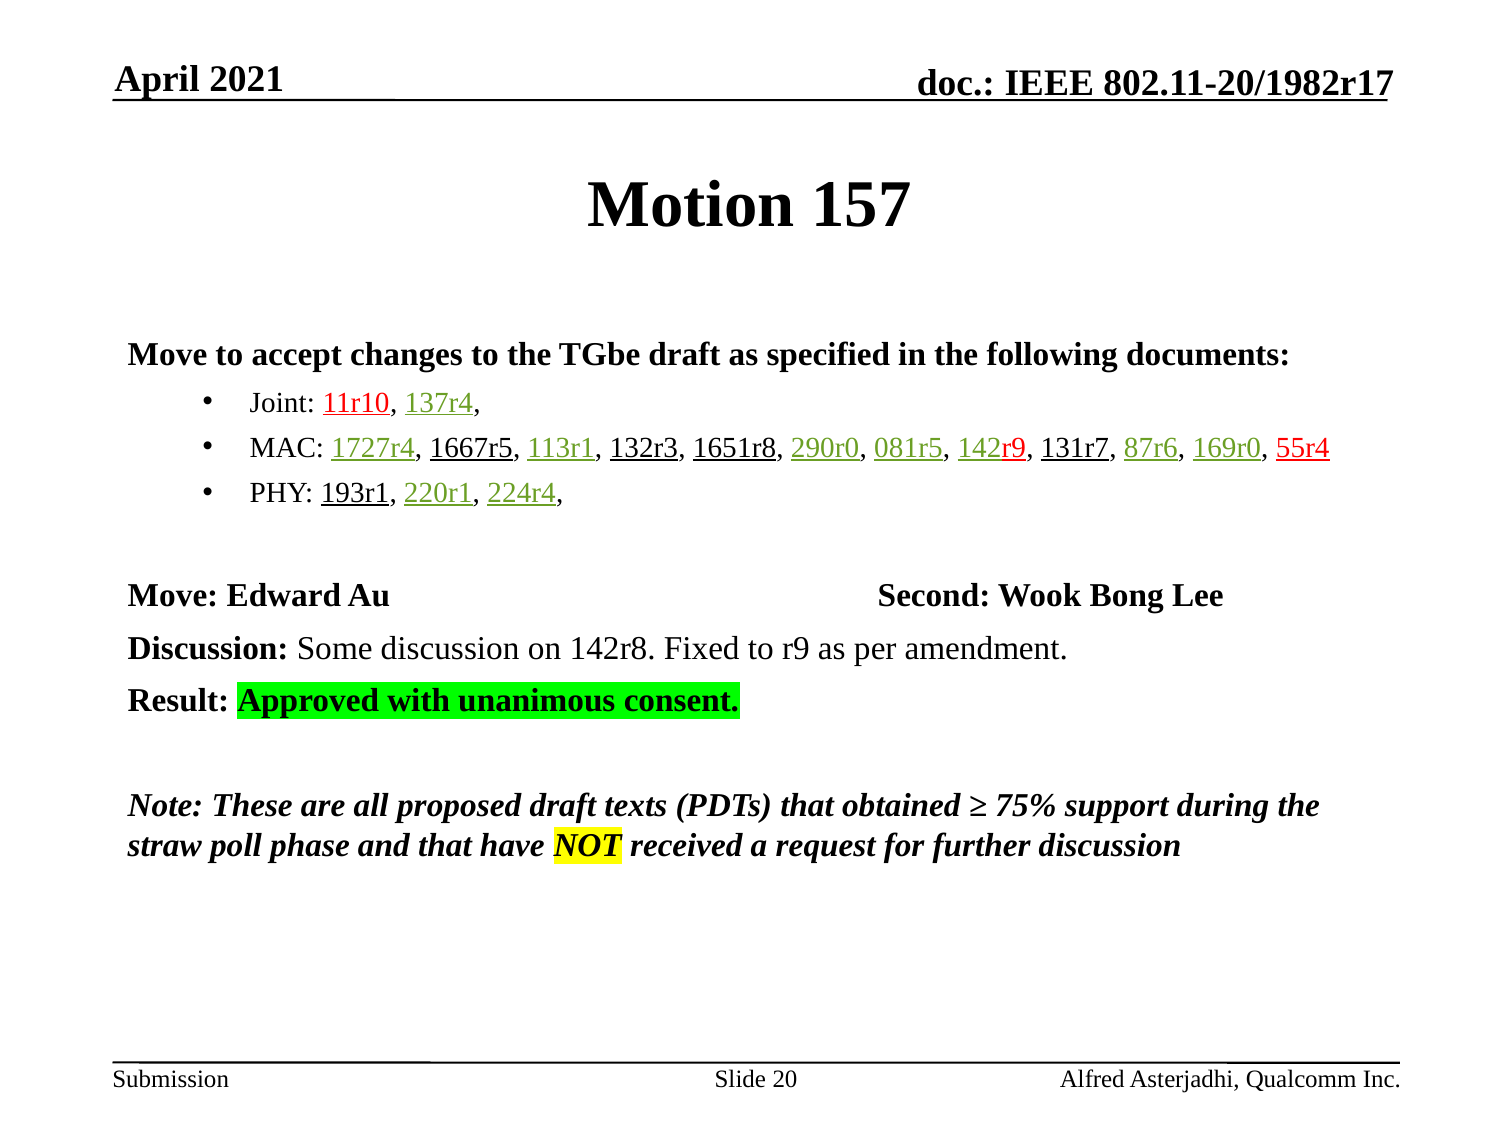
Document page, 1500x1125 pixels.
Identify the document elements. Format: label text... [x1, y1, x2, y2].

list Move to accept changes to the TGbe draft as specified in the following documents: Joint: 11r10, 137r4, MAC: 1727r4, 1667r5, 113r1, 132r3, 1651r8, 290r0, 081r5, 142r9, 131r7, 87r6, 169r0, 55r4 PHY: 193r1, 220r1, 224r4, Move: Edward Au Second: Wook Bong Lee Discussion: Some discussion on 142r8. Fixed to r9 as per amendment. Result: Approved with unanimous consent. Note: These are all proposed draft texts (PDTs) that obtained ≥ 75% support during the straw poll phase and that have NOT received a request for further discussion [112, 324, 1388, 1000]
title Motion 157 [112, 112, 1388, 288]
footer Alfred Asterjadhi, Qualcomm Inc. [878, 1061, 1402, 1093]
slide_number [114, 54, 423, 100]
slide_number Slide 20 [712, 1061, 800, 1123]
